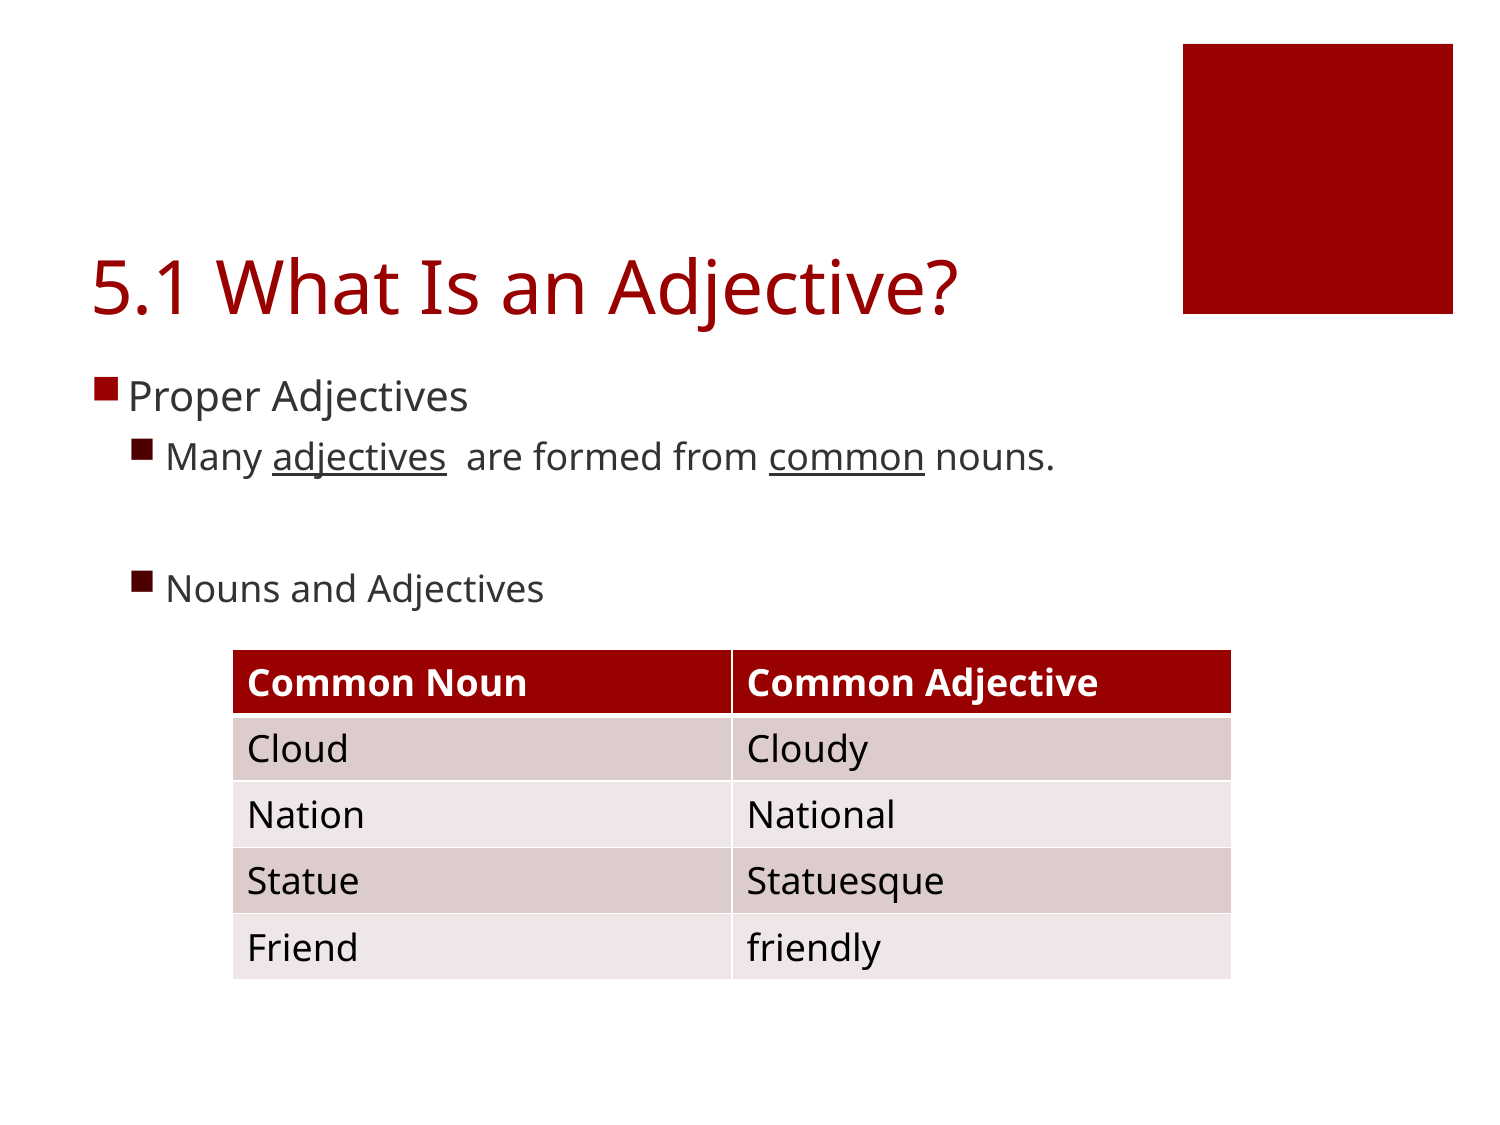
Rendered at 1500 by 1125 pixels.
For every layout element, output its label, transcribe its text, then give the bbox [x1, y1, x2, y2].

table_header Common Adjective [733, 650, 1231, 713]
table_cell Statuesque [733, 848, 1231, 913]
table_cell Friend [233, 914, 731, 979]
table_cell Cloudy [733, 718, 1231, 780]
title 5.1 What Is an Adjective? [75, 149, 1143, 338]
table_header Common Noun [233, 650, 731, 713]
table_cell Statue [233, 848, 731, 913]
table_cell National [733, 782, 1231, 847]
table_cell Cloud [233, 718, 731, 780]
table_cell Nation [233, 782, 731, 847]
list Proper Adjectives Many adjectives are formed from common nouns. Nouns and Adjectives [75, 362, 1143, 1005]
table_cell friendly [733, 914, 1231, 979]
